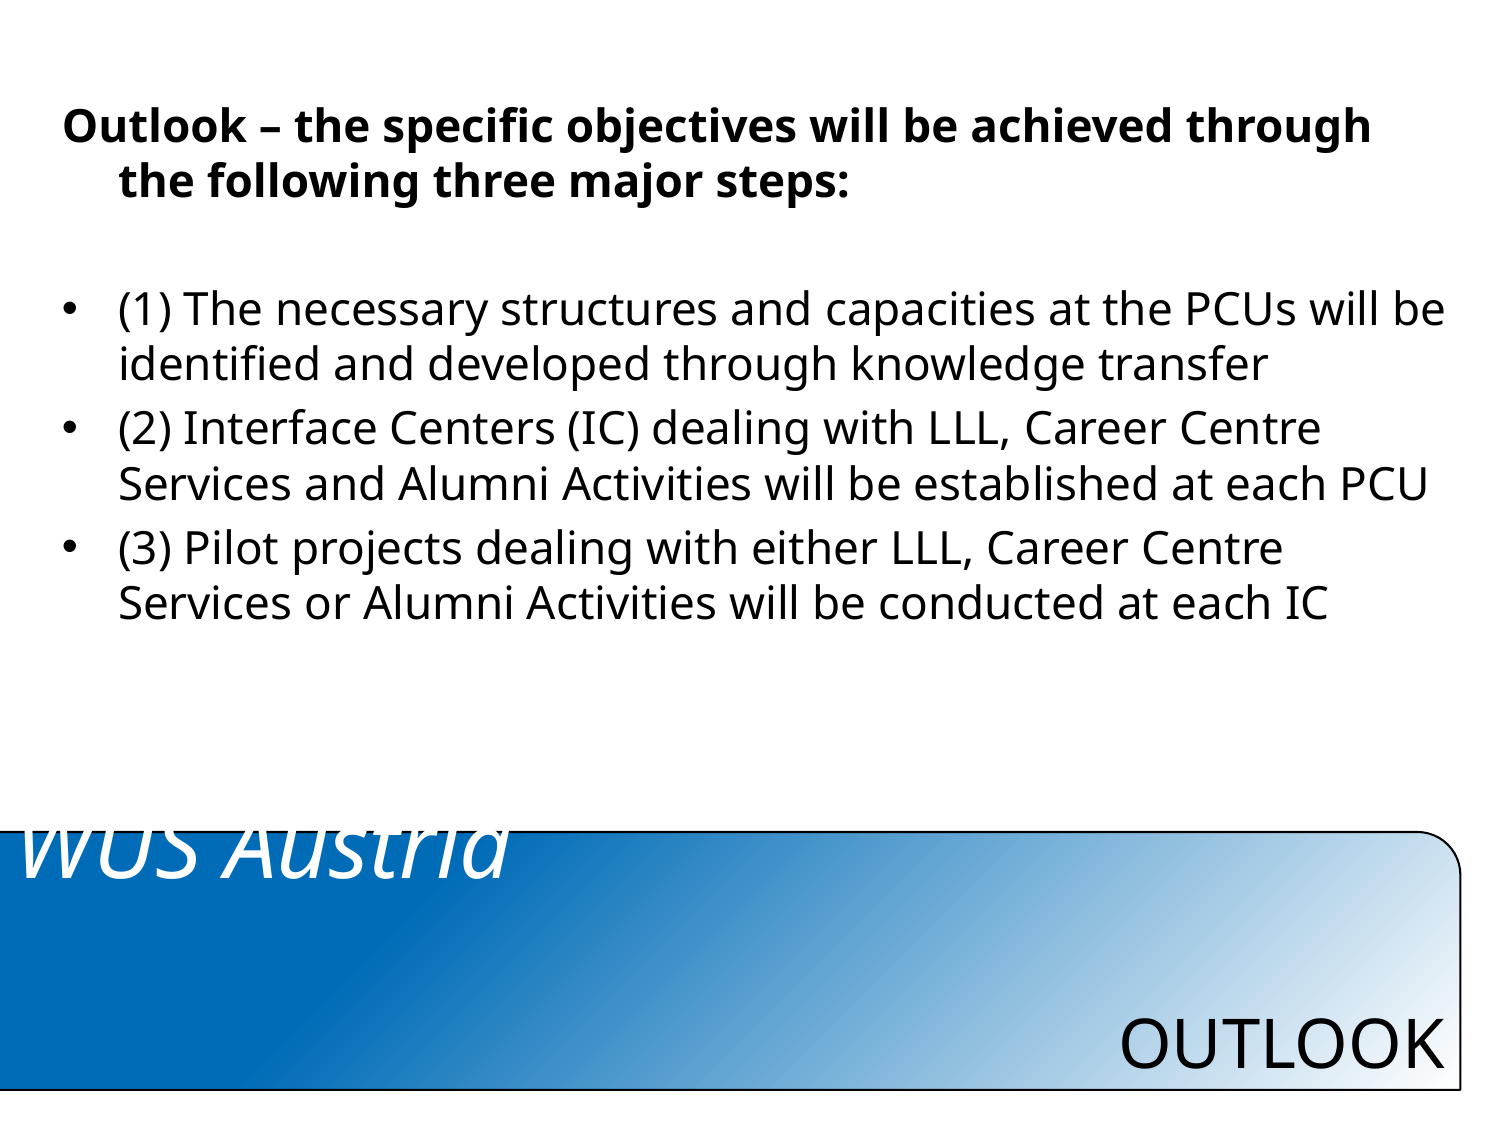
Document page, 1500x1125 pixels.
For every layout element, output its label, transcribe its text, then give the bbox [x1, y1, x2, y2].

list Outlook – the specific objectives will be achieved through the following three major steps: (1) The necessary structures and capacities at the PCUs will be identified and developed through knowledge transfer (2) Interface Centers (IC) dealing with LLL, Career Centre Services and Alumni Activities will be established at each PCU (3) Pilot projects dealing with either LLL, Career Centre Services or Alumni Activities will be conducted at each IC [46, 34, 1466, 813]
title OUTLOOK [338, 960, 1462, 1092]
